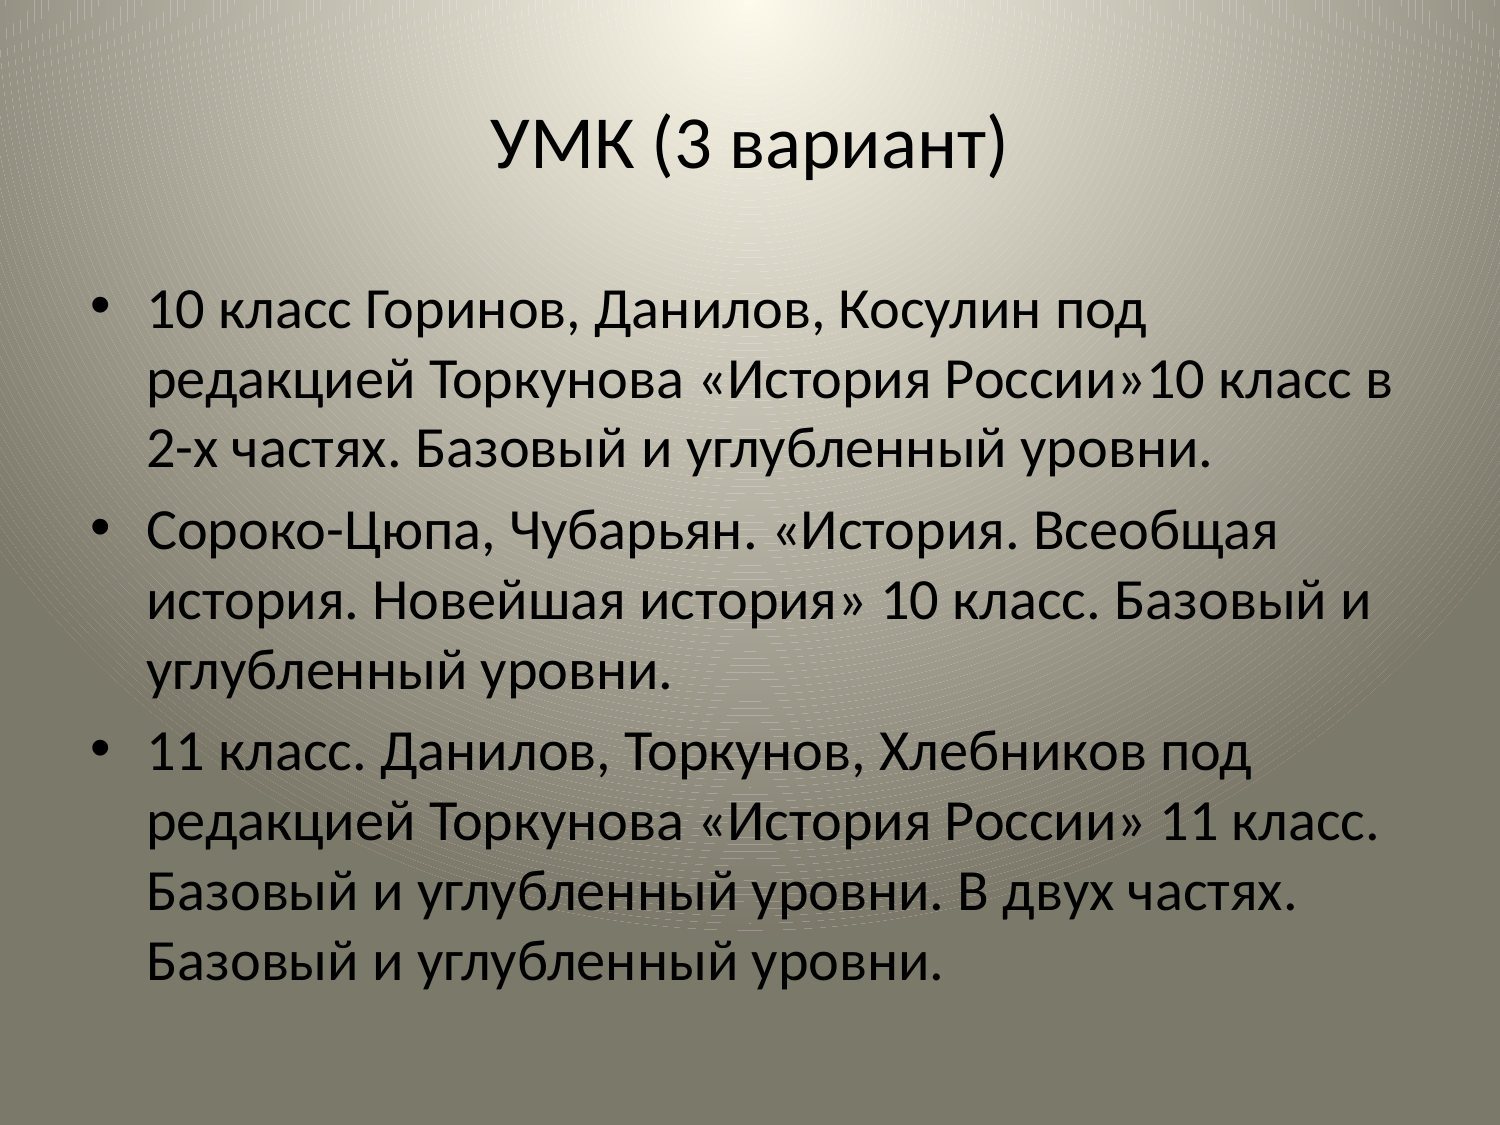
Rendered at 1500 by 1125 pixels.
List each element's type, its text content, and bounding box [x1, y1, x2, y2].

list 10 класс Горинов, Данилов, Косулин под редакцией Торкунова «История России»10 класс в 2-х частях. Базовый и углубленный уровни. Сороко-Цюпа, Чубарьян. «История. Всеобщая история. Новейшая история» 10 класс. Базовый и углубленный уровни. 11 класс. Данилов, Торкунов, Хлебников под редакцией Торкунова «История России» 11 класс. Базовый и углубленный уровни. В двух частях. Базовый и углубленный уровни. [75, 262, 1425, 1005]
title УМК (3 вариант) [75, 45, 1425, 233]
